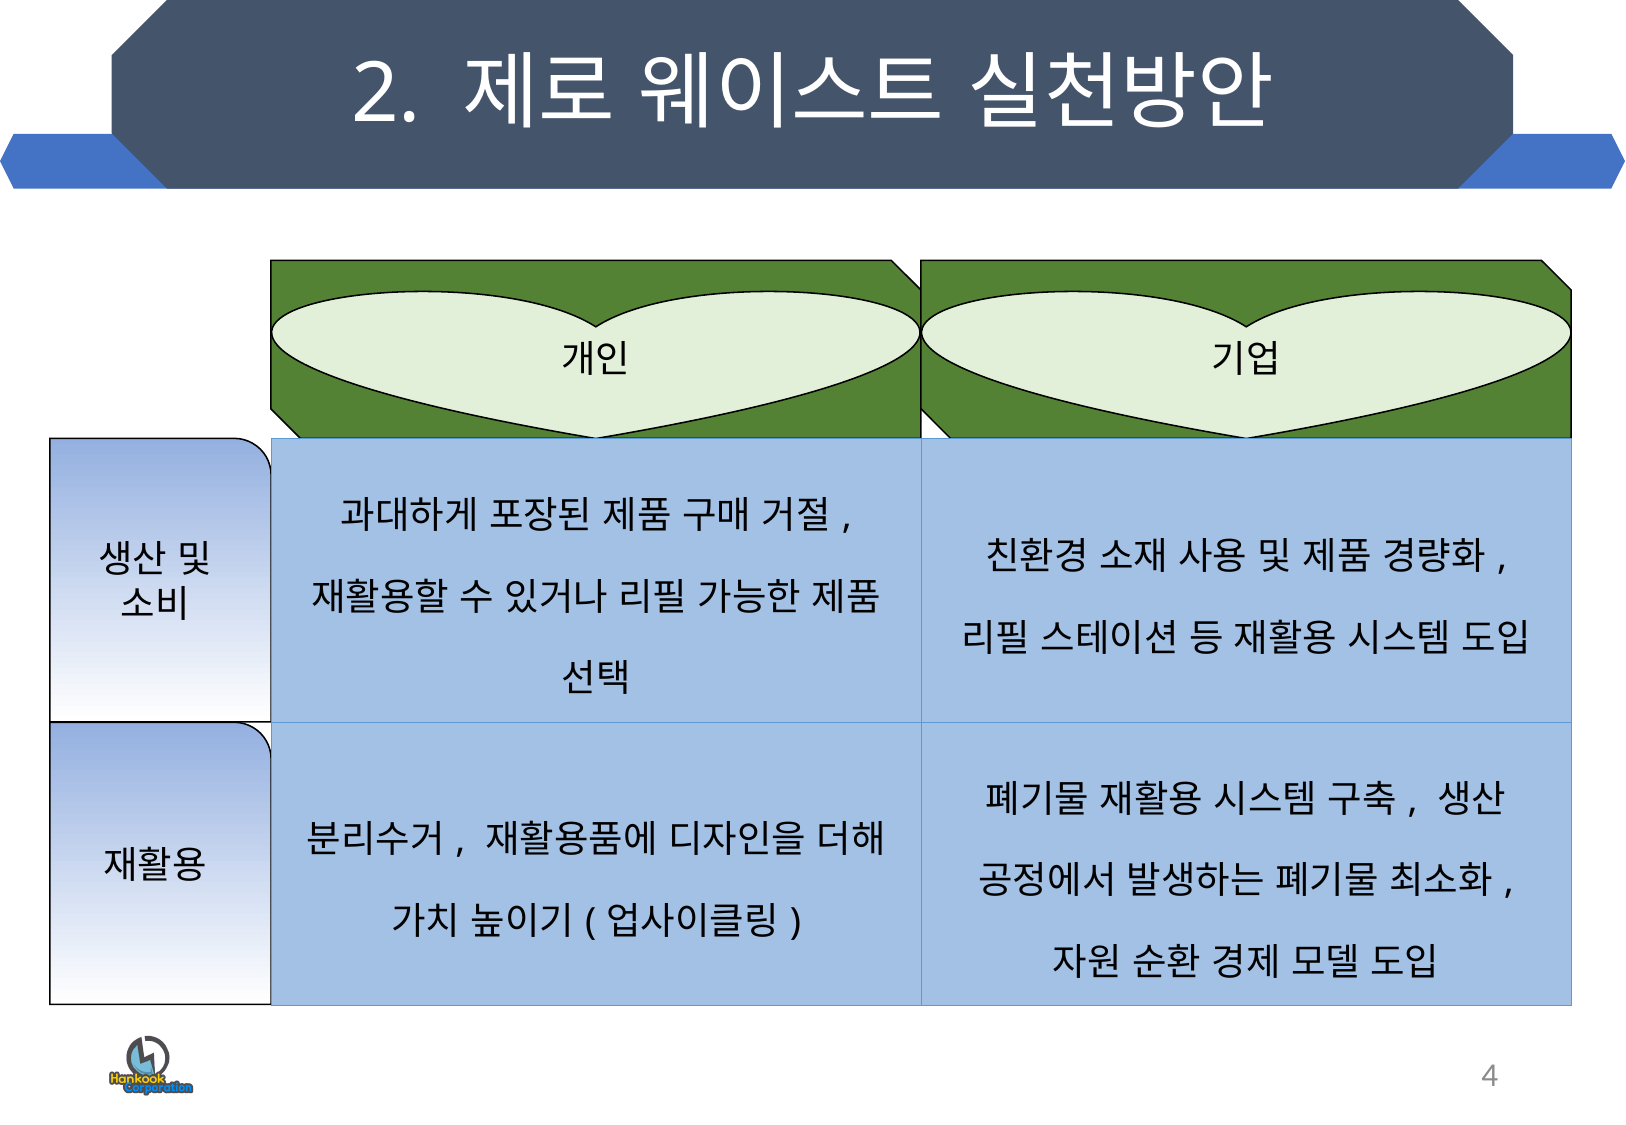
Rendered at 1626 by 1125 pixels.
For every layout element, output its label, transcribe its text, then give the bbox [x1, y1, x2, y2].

table_cell 분리수거, 재활용품에 디자인을 더해 가치 높이기(업사이클링) [272, 723, 921, 1005]
text_box 기업 [920, 290, 1572, 438]
table_cell 폐기물 재활용 시스템 구축, 생산 공정에서 발생하는 폐기물 최소화, 자원 순환 경제 모델 도입 [922, 723, 1571, 1005]
table_header 친환경 소재 사용 및 제품 경량화, 리필 스테이션 등 재활용 시스템 도입 [922, 439, 1571, 722]
table_header 과대하게 포장된 제품 구매 거절, 재활용할 수 있거나 리필 가능한 제품 선택 [272, 439, 921, 722]
text_box [919, 259, 1573, 440]
picture [101, 1032, 202, 1103]
text_box [269, 259, 919, 438]
text_box 생산 및 소비 [48, 437, 271, 723]
slide_number 4 [1147, 1042, 1514, 1103]
text_box [611, 343, 922, 438]
text_box 개인 [270, 290, 919, 438]
text_box 재활용 [48, 721, 271, 1006]
title 2. 제로 웨이스트 실천방안 [0, 0, 1625, 189]
